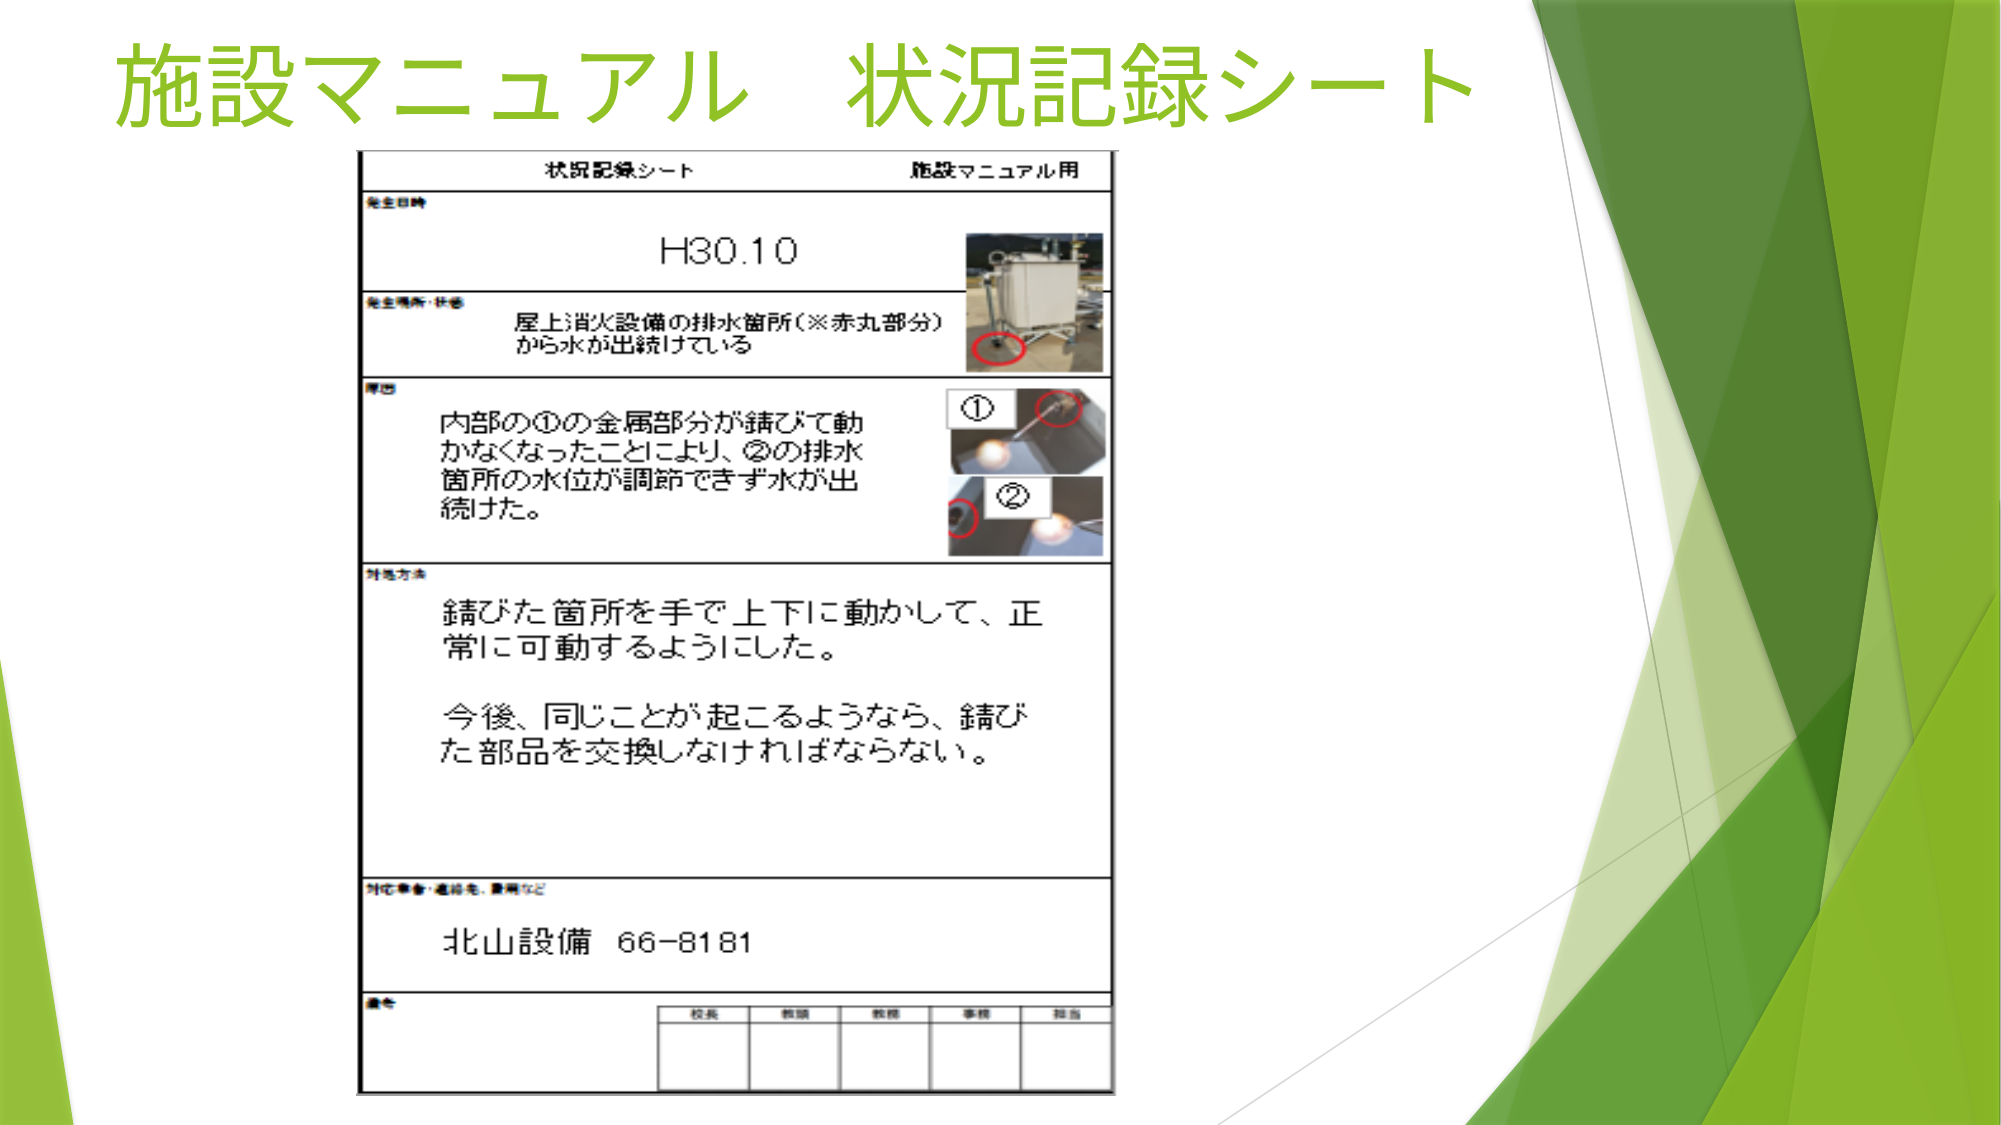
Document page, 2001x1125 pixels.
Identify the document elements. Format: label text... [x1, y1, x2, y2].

title 施設マニュアル 状況記録シート [98, 21, 1509, 239]
picture [355, 149, 1120, 1096]
